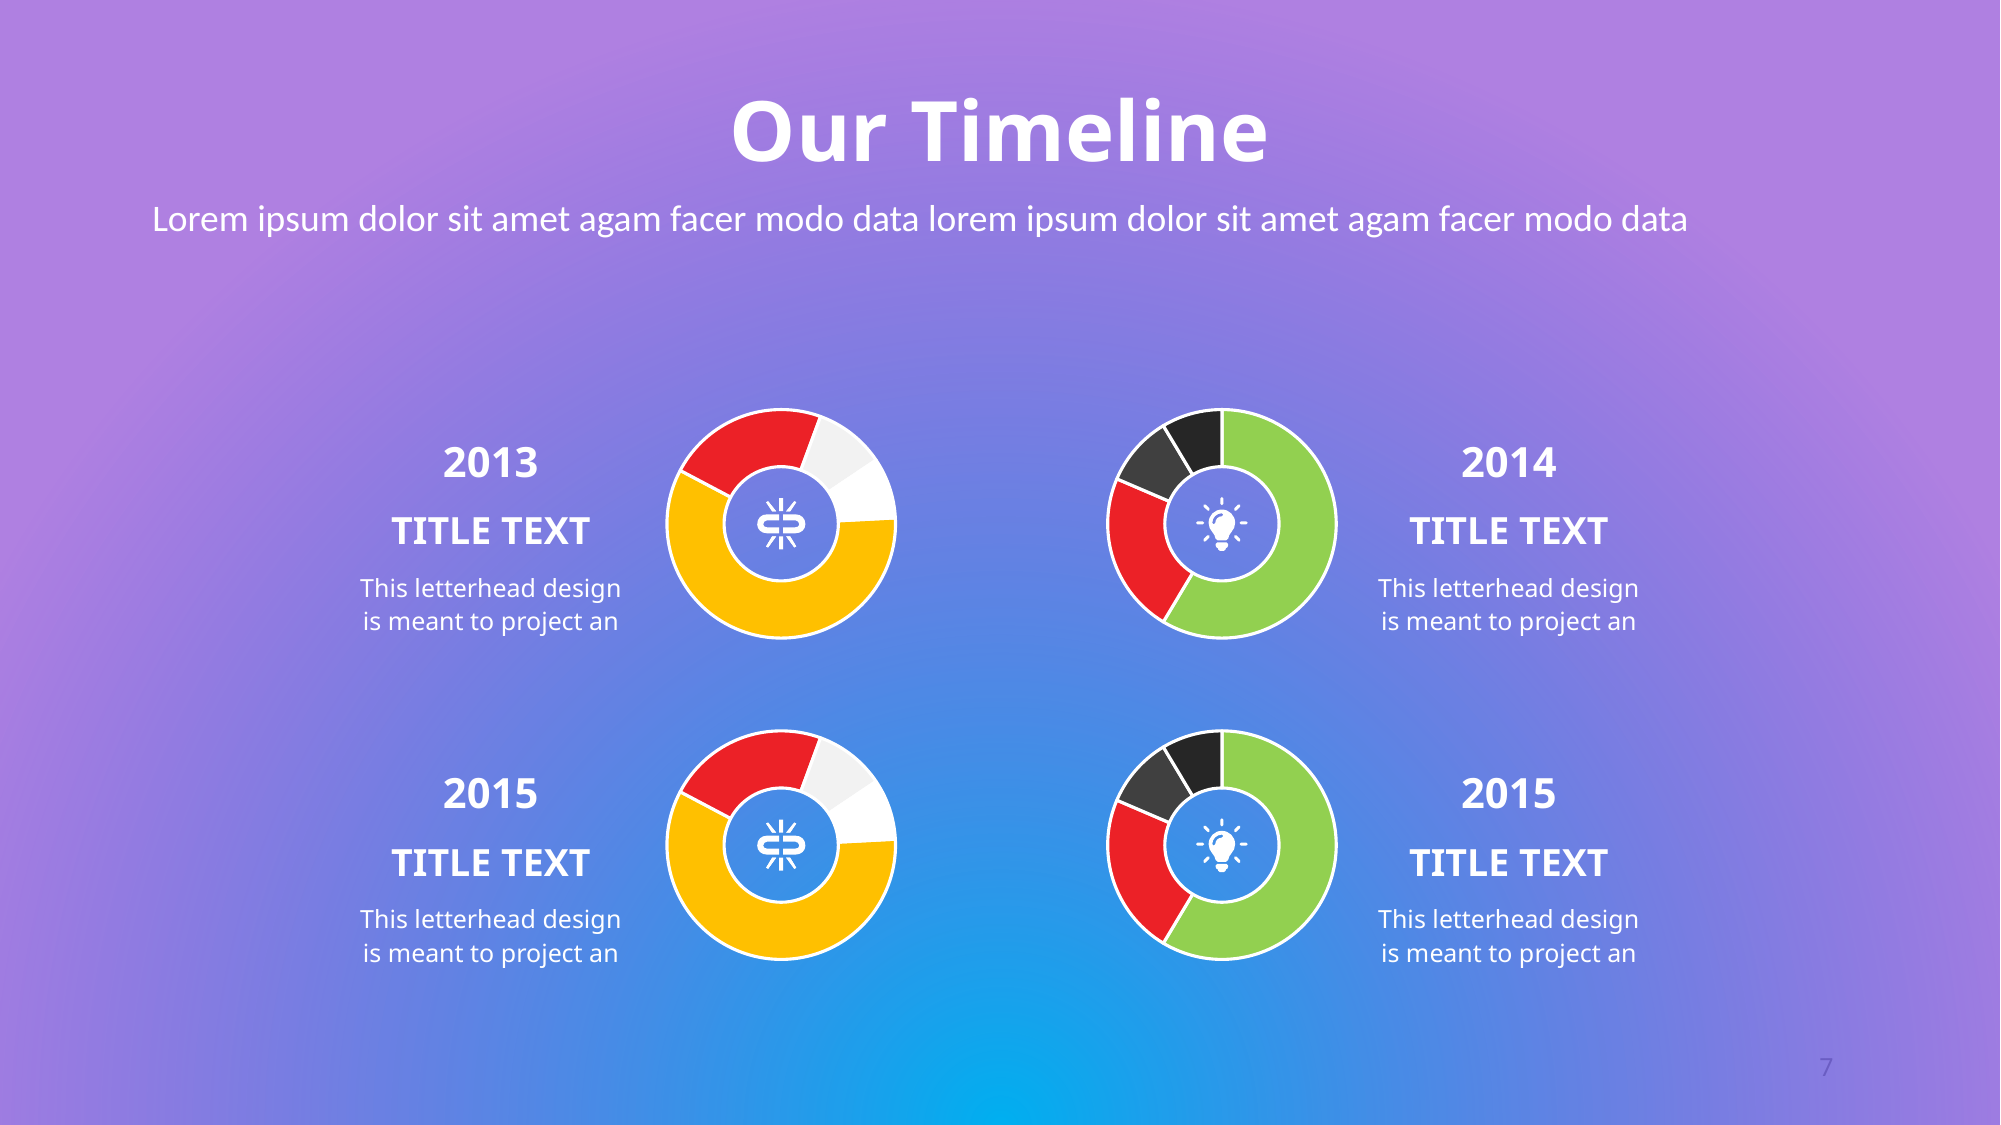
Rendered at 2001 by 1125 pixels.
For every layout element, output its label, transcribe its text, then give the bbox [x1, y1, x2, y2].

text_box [351, 759, 631, 969]
text_box [0, 0, 2000, 1125]
slide_number 7 [1790, 1042, 1863, 1094]
chart [656, 404, 907, 643]
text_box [351, 428, 631, 637]
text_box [1369, 759, 1649, 969]
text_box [757, 819, 806, 871]
title Our Timeline [137, 78, 1863, 191]
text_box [1369, 428, 1649, 637]
chart [656, 726, 907, 965]
subtitle Lorem ipsum dolor sit amet agam facer modo data lorem ipsum dolor sit amet agam facer modo data [137, 191, 1863, 227]
chart [1096, 726, 1347, 965]
chart [1096, 404, 1347, 643]
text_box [757, 498, 806, 550]
